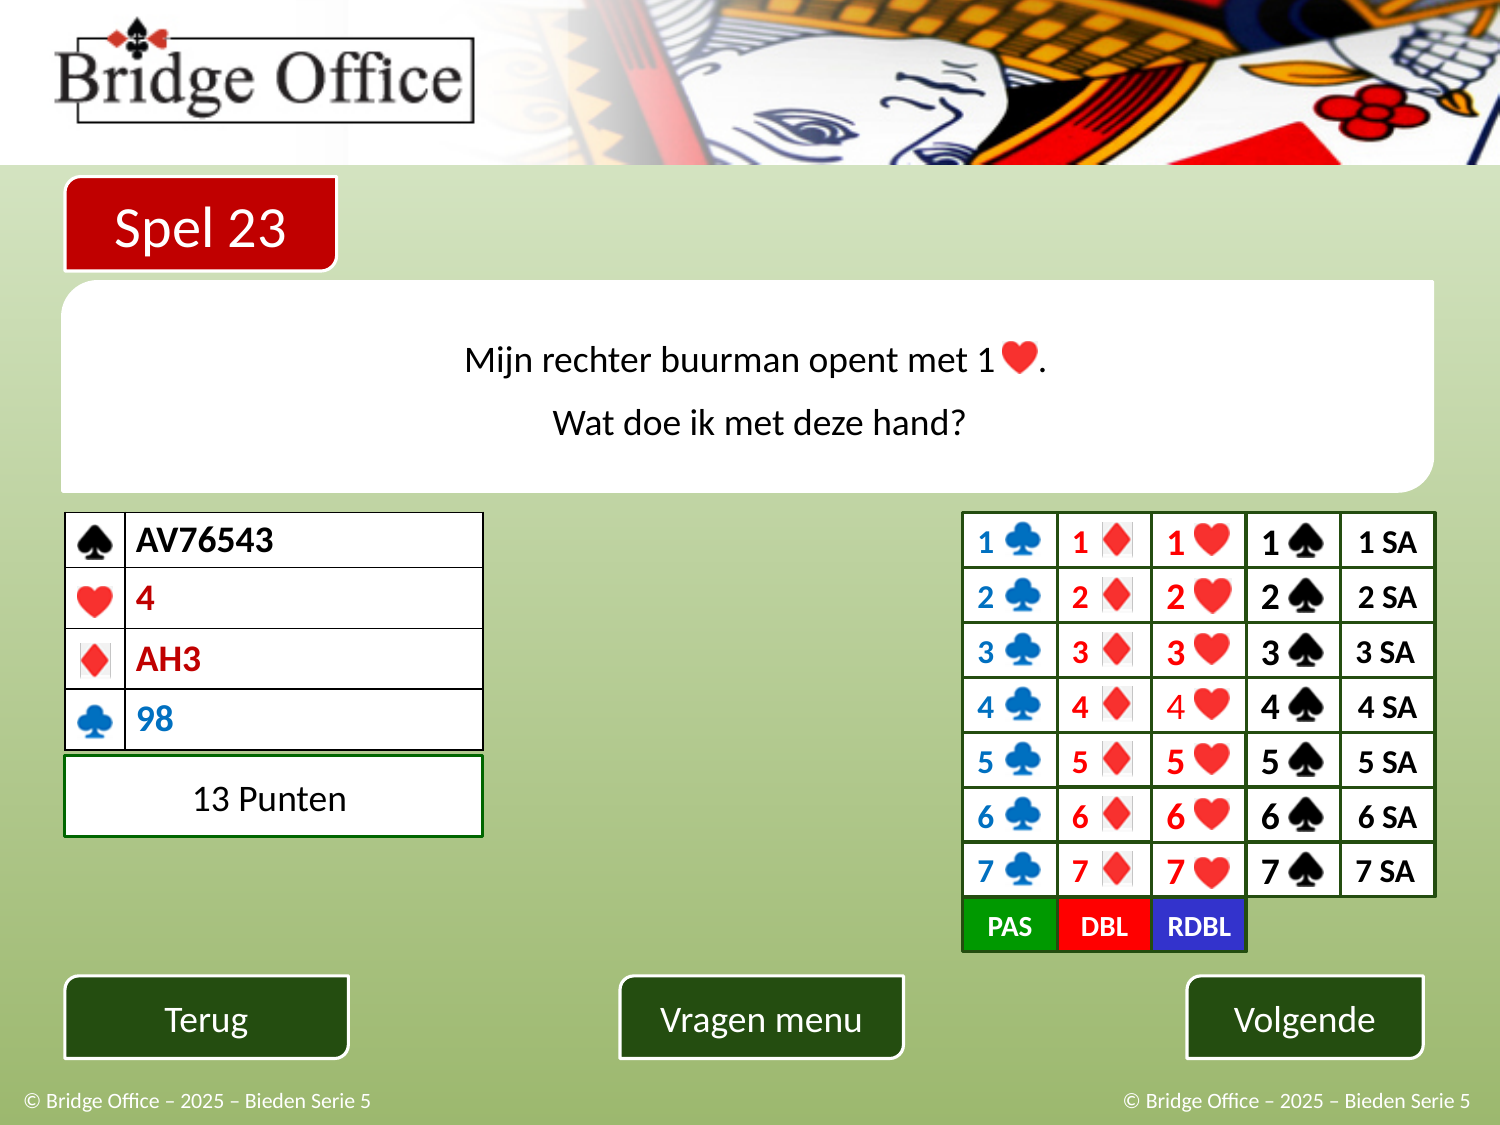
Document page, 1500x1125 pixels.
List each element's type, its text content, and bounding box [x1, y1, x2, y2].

text_box 6 SA [1339, 786, 1437, 844]
picture [1288, 686, 1324, 723]
table_cell AH3 [126, 629, 482, 688]
text_box [61, 280, 1435, 493]
picture [1004, 686, 1041, 723]
text_box 5 [1248, 734, 1339, 786]
picture [77, 703, 114, 740]
table_cell 98 [126, 690, 482, 749]
text_box 3 [1056, 621, 1150, 676]
picture [1001, 341, 1038, 374]
text_box 4 [1150, 676, 1245, 734]
picture [1004, 741, 1041, 778]
text_box 7 [961, 841, 1056, 896]
text_box RDBL [1153, 898, 1248, 953]
text_box 2 [1245, 569, 1339, 621]
picture [1004, 576, 1041, 613]
text_box 4 [961, 676, 1059, 734]
text_box 3 [1245, 621, 1339, 676]
text_box Vragen menu [618, 974, 906, 1061]
picture [1099, 796, 1135, 833]
text_box 1 [1245, 511, 1342, 569]
text_box 1 SA [1342, 511, 1437, 569]
text_box 7 SA [1339, 844, 1437, 898]
picture [1004, 631, 1041, 668]
picture [1288, 741, 1324, 778]
picture [1193, 857, 1230, 890]
picture [1004, 851, 1041, 887]
text_box 2 [1056, 569, 1153, 621]
picture [1193, 523, 1230, 556]
picture [1004, 796, 1041, 833]
picture [77, 643, 114, 679]
table_cell 4 [126, 568, 482, 628]
picture [1099, 522, 1135, 558]
picture [1288, 521, 1325, 558]
picture [1099, 686, 1135, 723]
picture [1099, 631, 1135, 668]
picture [1194, 633, 1230, 666]
picture [1288, 576, 1324, 613]
text_box 6 [961, 786, 1056, 841]
picture [77, 585, 114, 618]
text_box 7 [1056, 841, 1150, 898]
text_box PAS [961, 896, 1059, 953]
text_box Wat doe ik met deze hand? [537, 390, 986, 451]
picture [1193, 798, 1230, 830]
text_box 5 [1059, 734, 1153, 786]
text_box 3 [961, 621, 1056, 676]
text_box 2 [961, 569, 1056, 621]
picture [1099, 741, 1135, 778]
picture [1099, 577, 1135, 613]
text_box 4 [1059, 676, 1150, 734]
text_box 4 [1245, 676, 1339, 734]
table_cell [66, 690, 124, 749]
picture [0, 0, 1500, 166]
text_box © Bridge Office – 2025 – Bieden Serie 5 [8, 1079, 393, 1121]
picture [1099, 851, 1135, 887]
text_box 1 [1153, 511, 1245, 569]
text_box 6 [1150, 786, 1245, 841]
text_box Volgende [1185, 974, 1425, 1061]
text_box DBL [1059, 898, 1153, 953]
text_box Mijn rechter buurman opent met 1 . [449, 327, 1075, 388]
text_box 1 [961, 511, 1059, 569]
picture [1193, 743, 1230, 776]
text_box 1 [1059, 511, 1153, 569]
table_cell [66, 568, 124, 628]
text_box 5 SA [1339, 734, 1437, 786]
text_box © Bridge Office – 2025 – Bieden Serie 5 [1107, 1079, 1500, 1121]
table_header [66, 513, 124, 567]
picture [1193, 688, 1230, 721]
picture [1004, 521, 1041, 558]
text_box 4 SA [1339, 676, 1437, 734]
picture [1193, 578, 1232, 614]
text_box 7 [1245, 841, 1339, 898]
text_box 2 [1153, 569, 1245, 621]
picture [77, 524, 114, 561]
text_box 6 [1245, 786, 1339, 841]
text_box 7 [1150, 841, 1245, 898]
table_cell [66, 629, 124, 688]
picture [1288, 851, 1324, 887]
text_box 5 [961, 734, 1059, 786]
picture [1288, 796, 1324, 833]
text_box 3 [1150, 621, 1245, 676]
table_header AV76543 [126, 513, 482, 567]
picture [1288, 631, 1324, 668]
text_box 3 SA [1339, 621, 1437, 676]
text_box 13 Punten [63, 754, 484, 838]
text_box 2 SA [1339, 569, 1437, 621]
text_box Terug [63, 974, 350, 1061]
text_box 5 [1153, 734, 1248, 786]
text_box Spel 23 [63, 178, 339, 273]
text_box 6 [1056, 786, 1150, 841]
